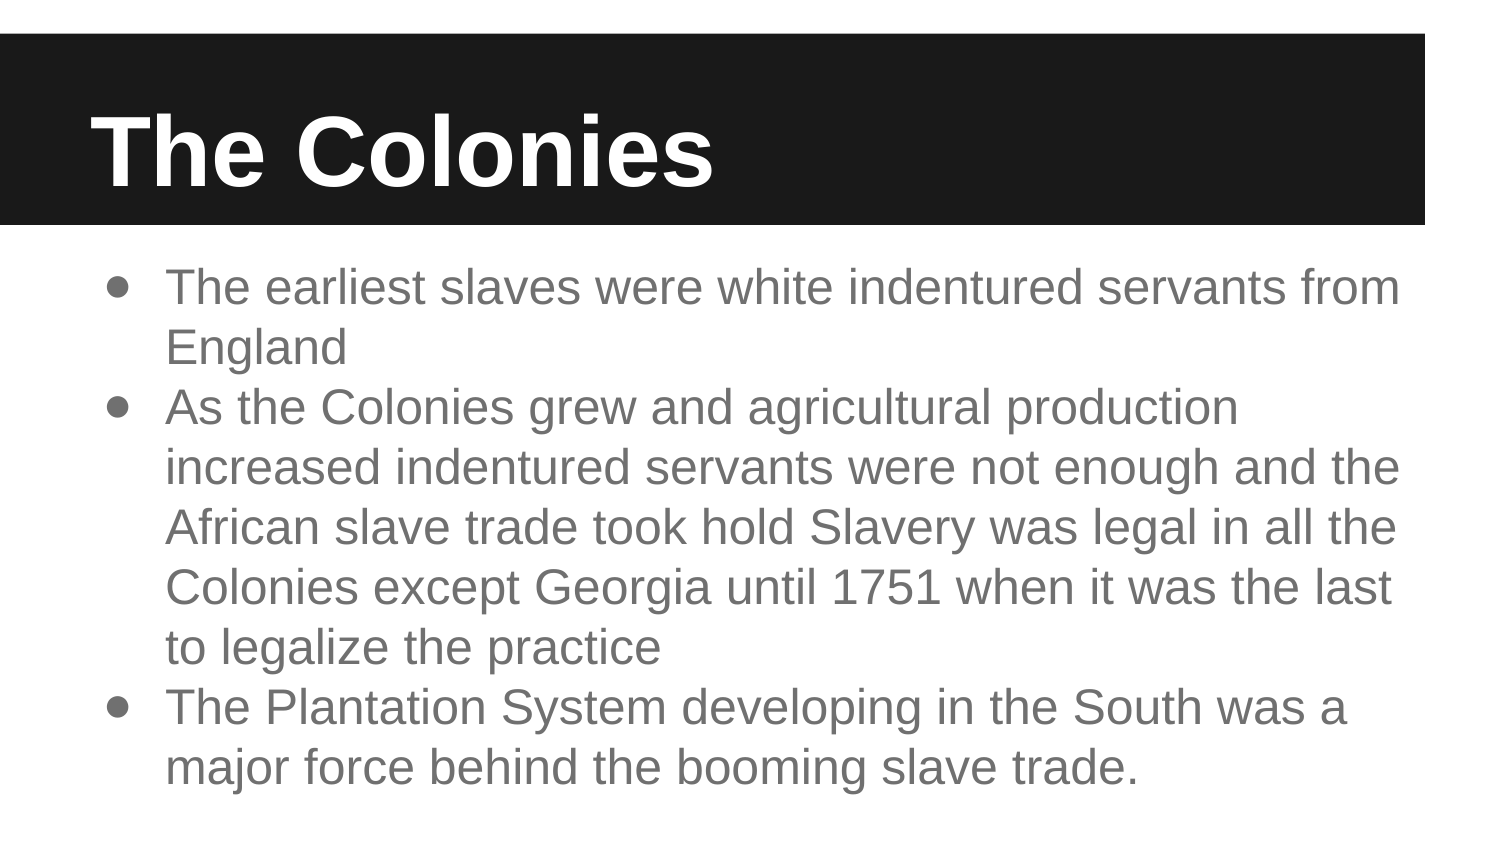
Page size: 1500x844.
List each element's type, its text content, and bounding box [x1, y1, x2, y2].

title The Colonies [75, 33, 1425, 221]
list The earliest slaves were white indentured servants from England As the Colonies grew and agricultural production increased indentured servants were not enough and the African slave trade took hold Slavery was legal in all the Colonies except Georgia until 1751 when it was the last to legalize the practice The Plantation System developing in the South was a major force behind the booming slave trade. [75, 239, 1425, 808]
